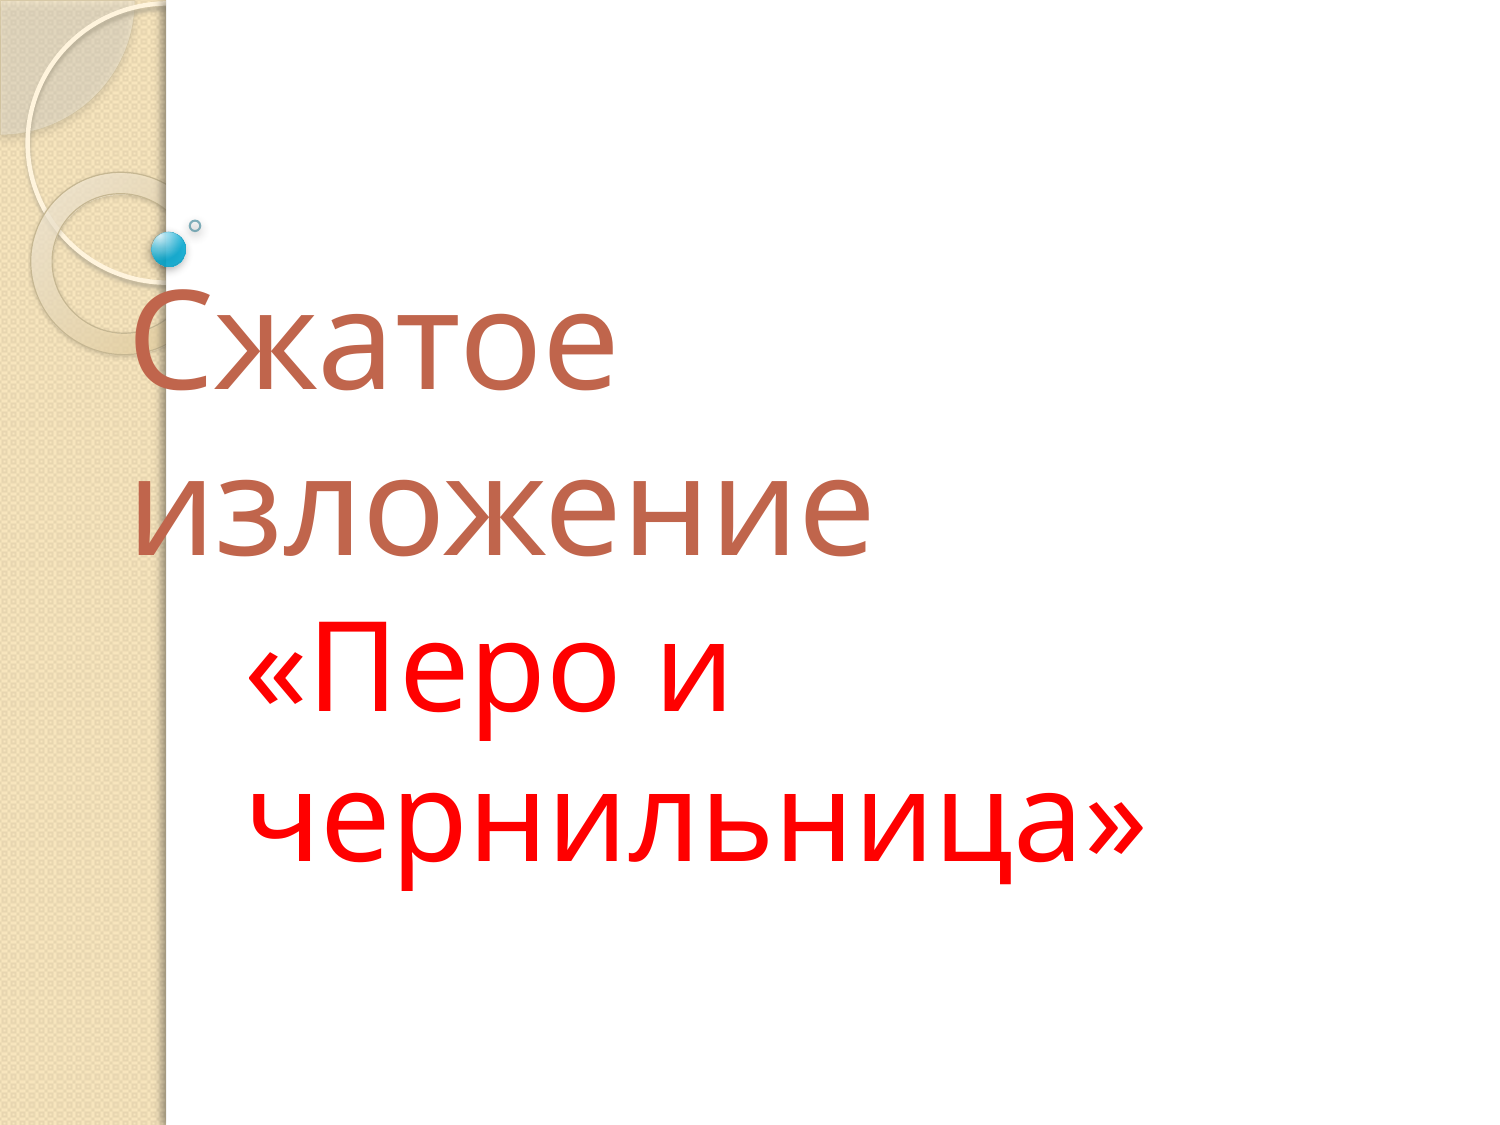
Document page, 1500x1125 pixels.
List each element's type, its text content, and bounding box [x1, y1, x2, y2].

title Сжатое изложение [112, 243, 1388, 591]
subtitle «Перо и чернильница» [225, 586, 1275, 925]
